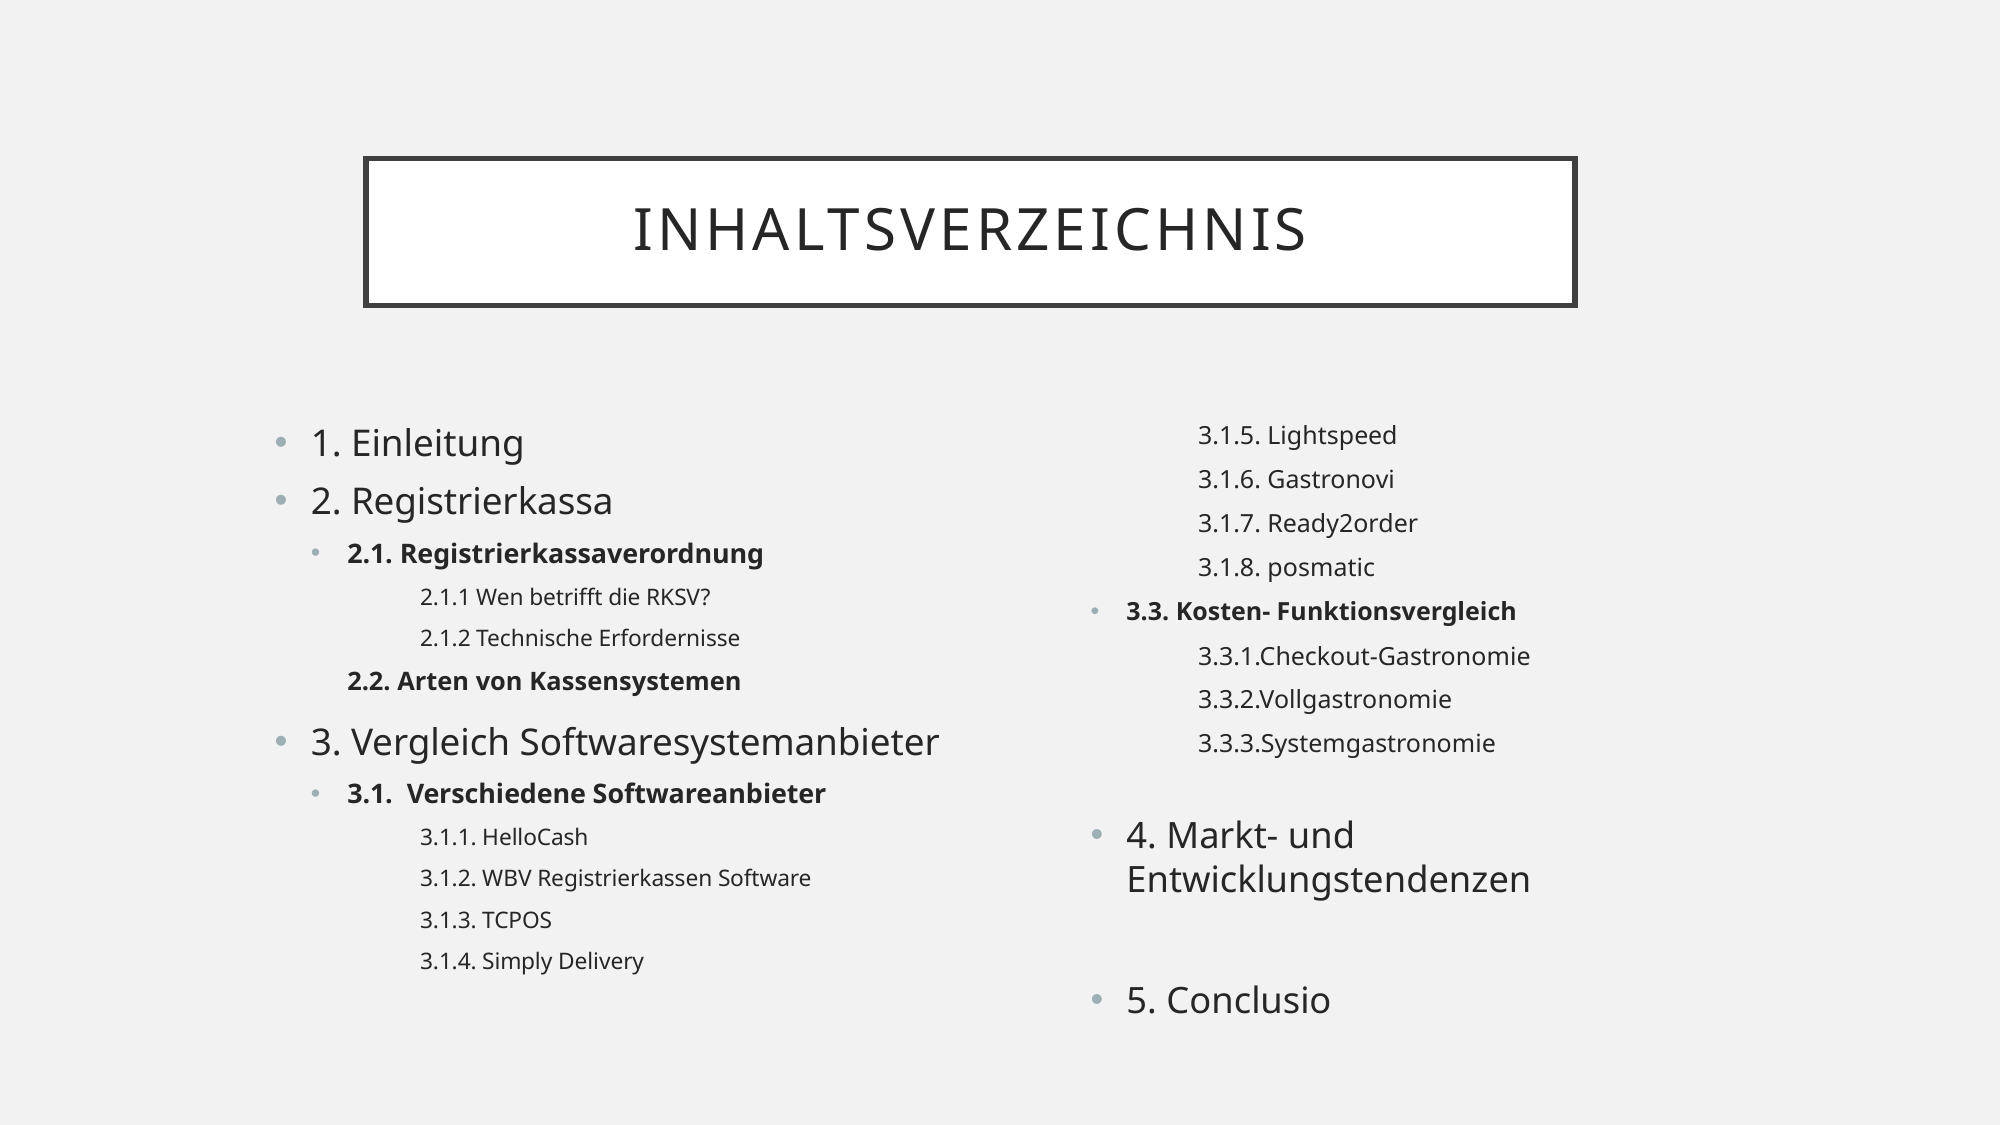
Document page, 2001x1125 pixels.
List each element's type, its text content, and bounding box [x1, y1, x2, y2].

list 1. Einleitung 2. Registrierkassa 2.1. Registrierkassaverordnung 2.1.1 Wen betrifft die RKSV? 2.1.2 Technische Erfordernisse 2.2. Arten von Kassensystemen 3. Vergleich Softwaresystemanbieter 3.1. Verschiedene Softwareanbieter 3.1.1. HelloCash 3.1.2. WBV Registrierkassen Software 3.1.3. TCPOS 3.1.4. Simply Delivery [259, 412, 961, 1034]
list 3.1.5. Lightspeed 3.1.6. Gastronovi 3.1.7. Ready2order 3.1.8. posmatic 3.3. Kosten- Funktionsvergleich 3.3.1.Checkout-Gastronomie 3.3.2.Vollgastronomie 3.3.3.Systemgastronomie 4. Markt- und Entwicklungstendenzen 5. Conclusio [1039, 412, 1741, 1034]
title Inhaltsverzeichnis [363, 156, 1578, 308]
